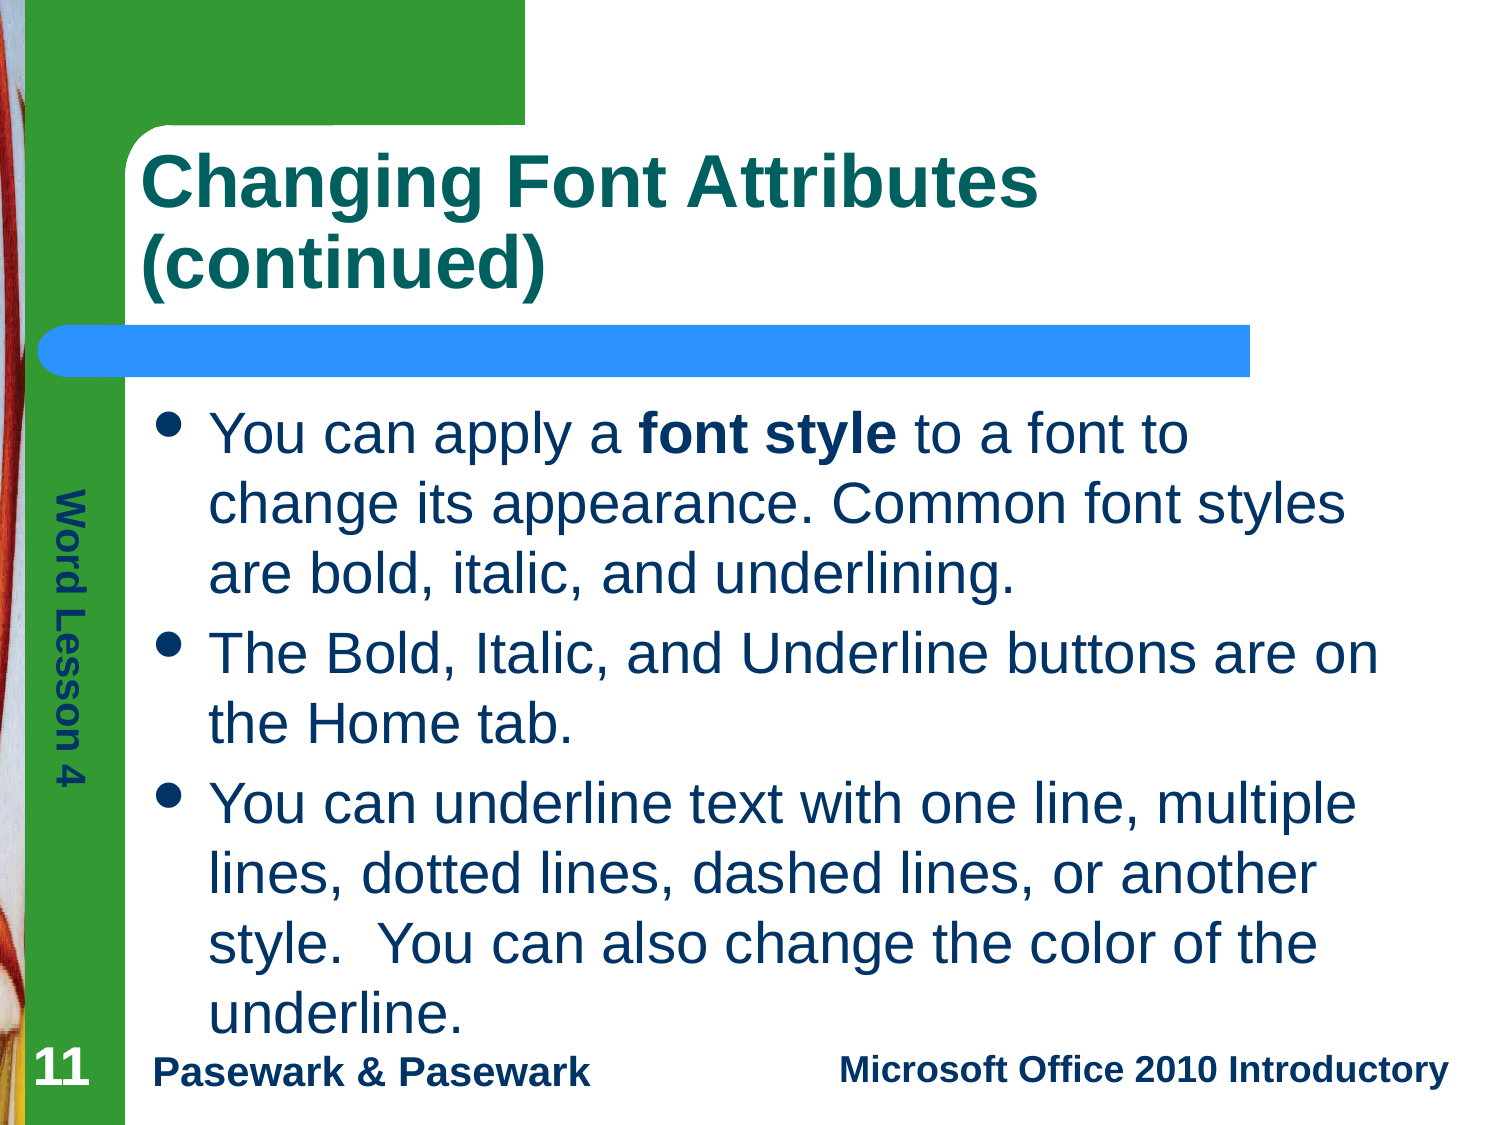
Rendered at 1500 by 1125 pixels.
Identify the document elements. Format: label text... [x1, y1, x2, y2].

text_box 11 [13, 1023, 111, 1105]
title Changing Font Attributes (continued) [124, 124, 1426, 313]
list You can apply a font style to a font to change its appearance. Common font styles are bold, italic, and underlining. The Bold, Italic, and Underline buttons are on the Home tab. You can underline text with one line, multiple lines, dotted lines, dashed lines, or another style. You can also change the color of the underline. [137, 387, 1400, 1076]
picture [0, 0, 25, 1125]
